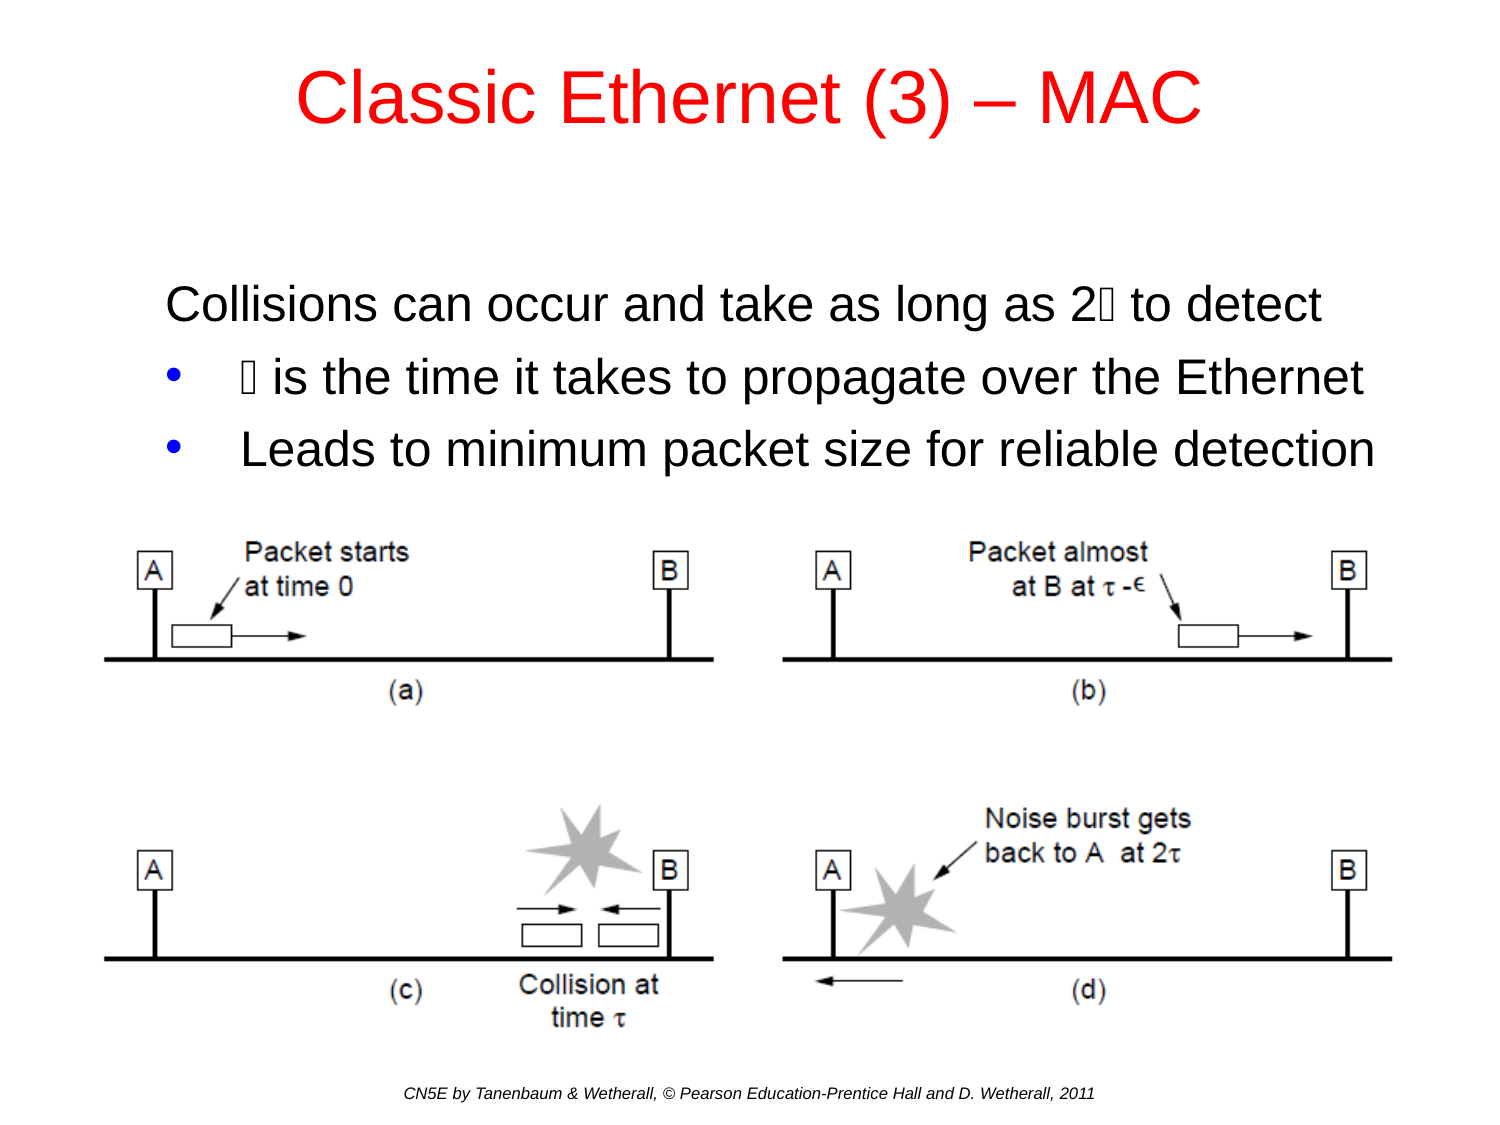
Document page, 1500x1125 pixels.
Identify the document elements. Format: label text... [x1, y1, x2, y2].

list Collisions can occur and take as long as 2 to detect  is the time it takes to propagate over the Ethernet Leads to minimum packet size for reliable detection [149, 263, 1429, 1020]
footer CN5E by Tanenbaum & Wetherall, © Pearson Education-Prentice Hall and D. Wetherall, 2011 [0, 1074, 1500, 1125]
title Classic Ethernet (3) – MAC [0, 0, 1500, 188]
picture [80, 529, 1419, 1029]
